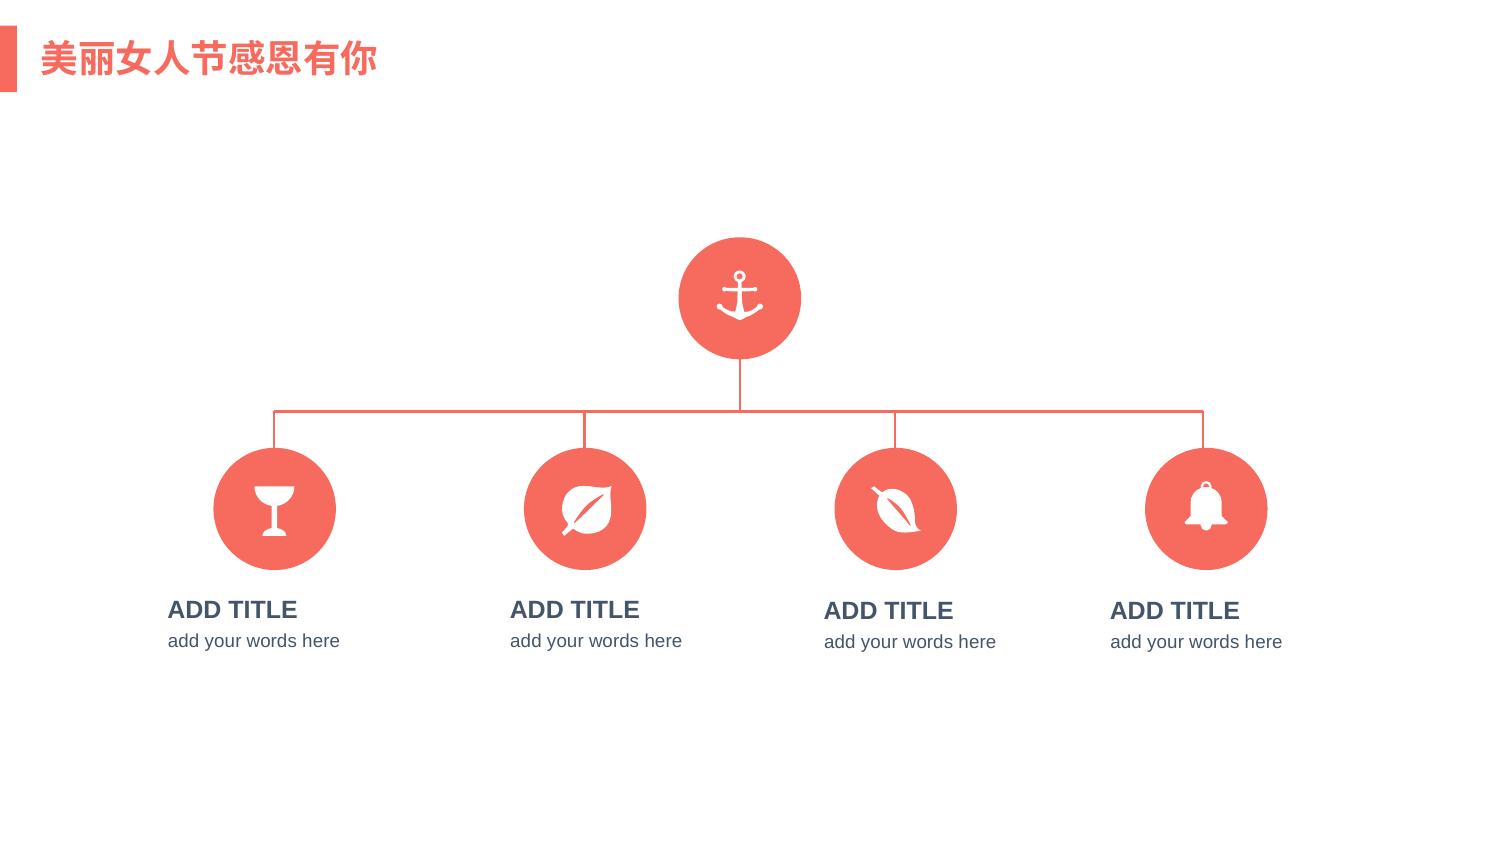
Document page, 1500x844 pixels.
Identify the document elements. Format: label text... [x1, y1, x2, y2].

text_box add your words here [510, 628, 798, 652]
text_box add your words here [824, 629, 1110, 653]
text_box [834, 447, 957, 571]
text_box [254, 486, 295, 536]
text_box add your words here [167, 628, 456, 652]
text_box 美丽女人节感恩有你 [29, 29, 459, 86]
text_box [1145, 447, 1268, 571]
text_box [716, 270, 764, 321]
text_box [678, 237, 802, 360]
text_box add your words here [1110, 629, 1398, 653]
text_box ADD TITLE [509, 593, 751, 624]
text_box ADD TITLE [1109, 594, 1350, 625]
text_box ADD TITLE [167, 593, 408, 624]
text_box [0, 24, 19, 94]
text_box [1184, 481, 1228, 531]
text_box [870, 486, 921, 533]
text_box ADD TITLE [823, 594, 1064, 625]
text_box [561, 485, 612, 536]
text_box [523, 447, 647, 571]
text_box [213, 447, 336, 571]
